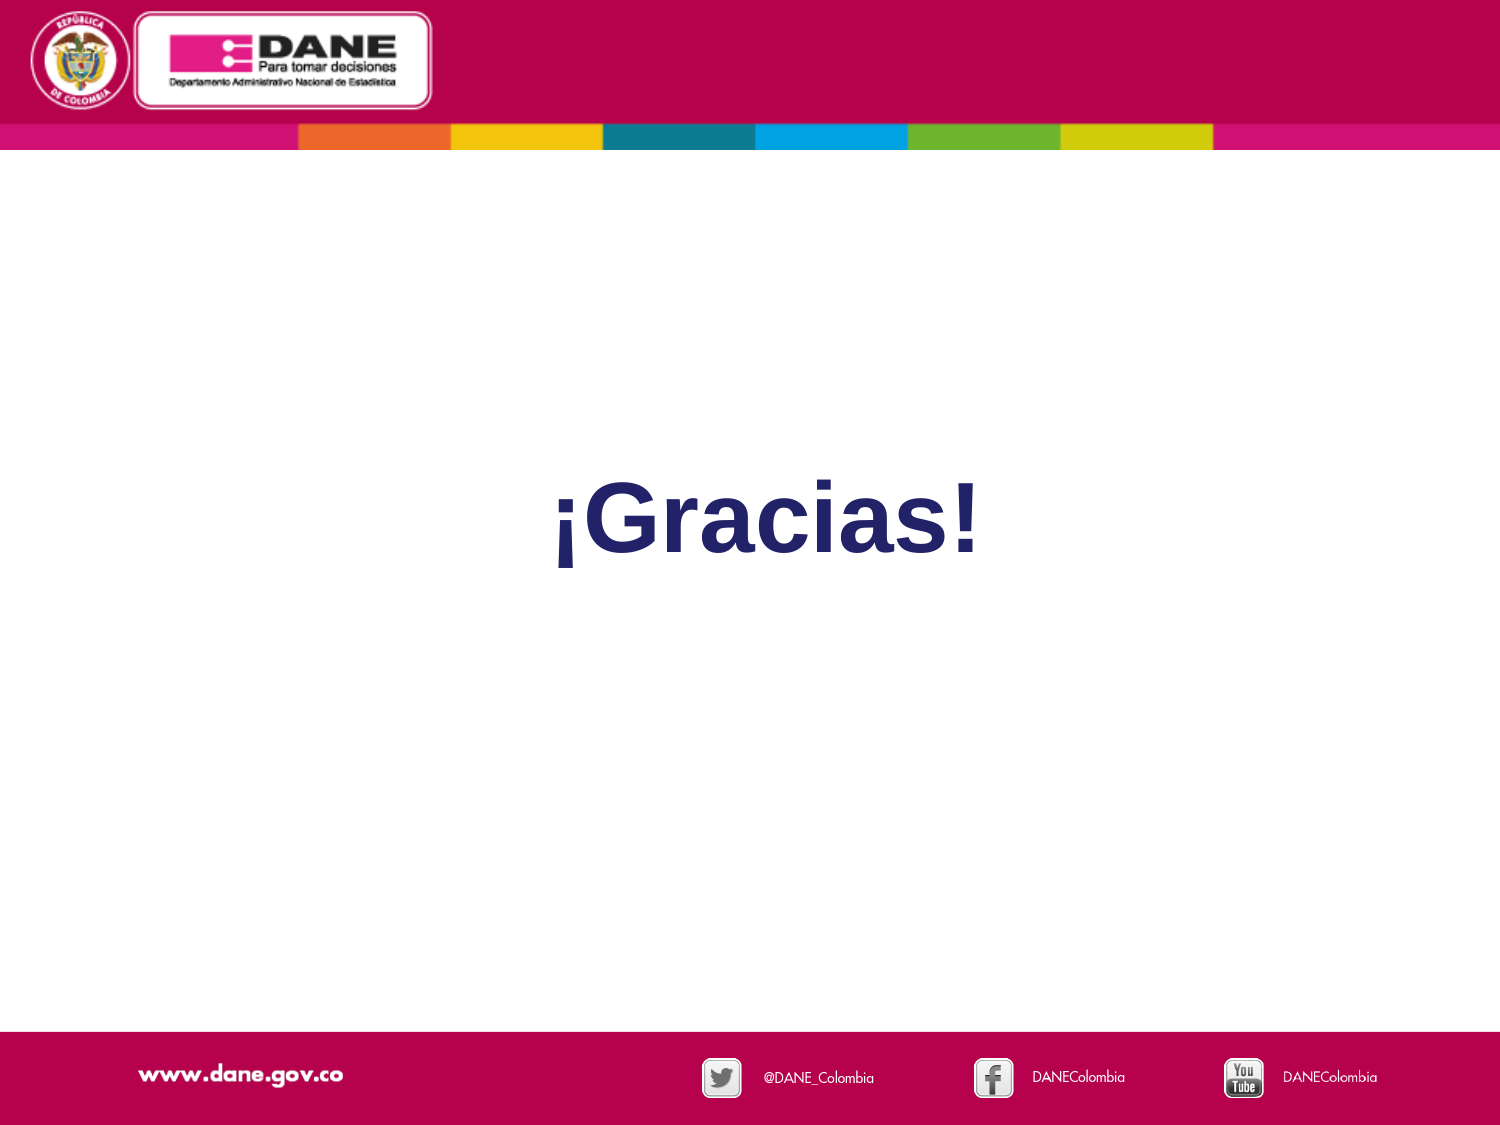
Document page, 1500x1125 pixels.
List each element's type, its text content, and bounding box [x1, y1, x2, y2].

picture [0, 0, 1500, 150]
picture [1224, 1058, 1377, 1098]
picture [974, 1058, 1125, 1098]
title ¡Gracias! [230, 456, 998, 632]
picture [124, 1054, 361, 1100]
picture [702, 1058, 874, 1098]
